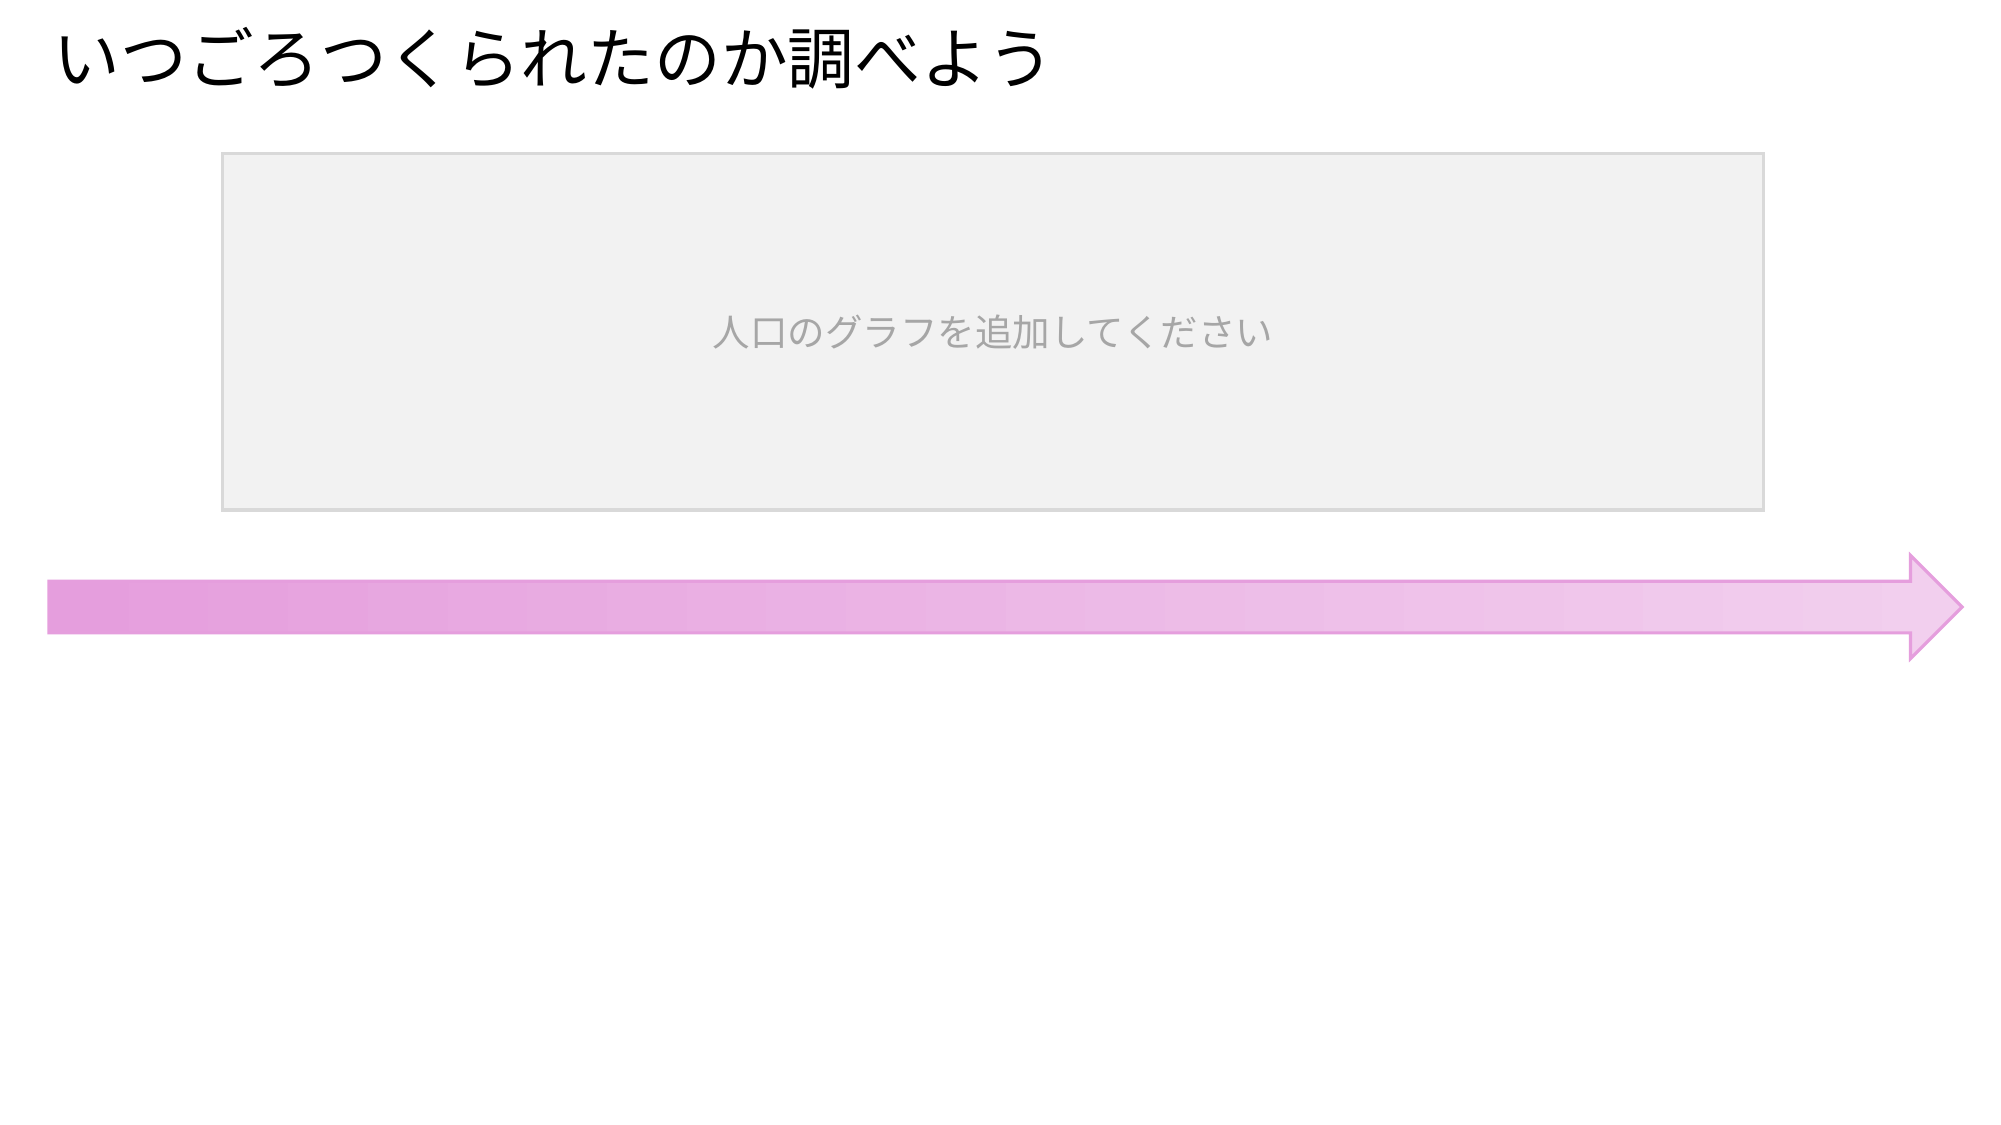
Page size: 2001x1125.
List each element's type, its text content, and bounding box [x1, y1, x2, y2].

text_box 人口のグラフを追加してください [221, 152, 1765, 512]
text_box [47, 551, 1965, 663]
text_box いつごろつくられたのか調べよう [38, 9, 1102, 105]
